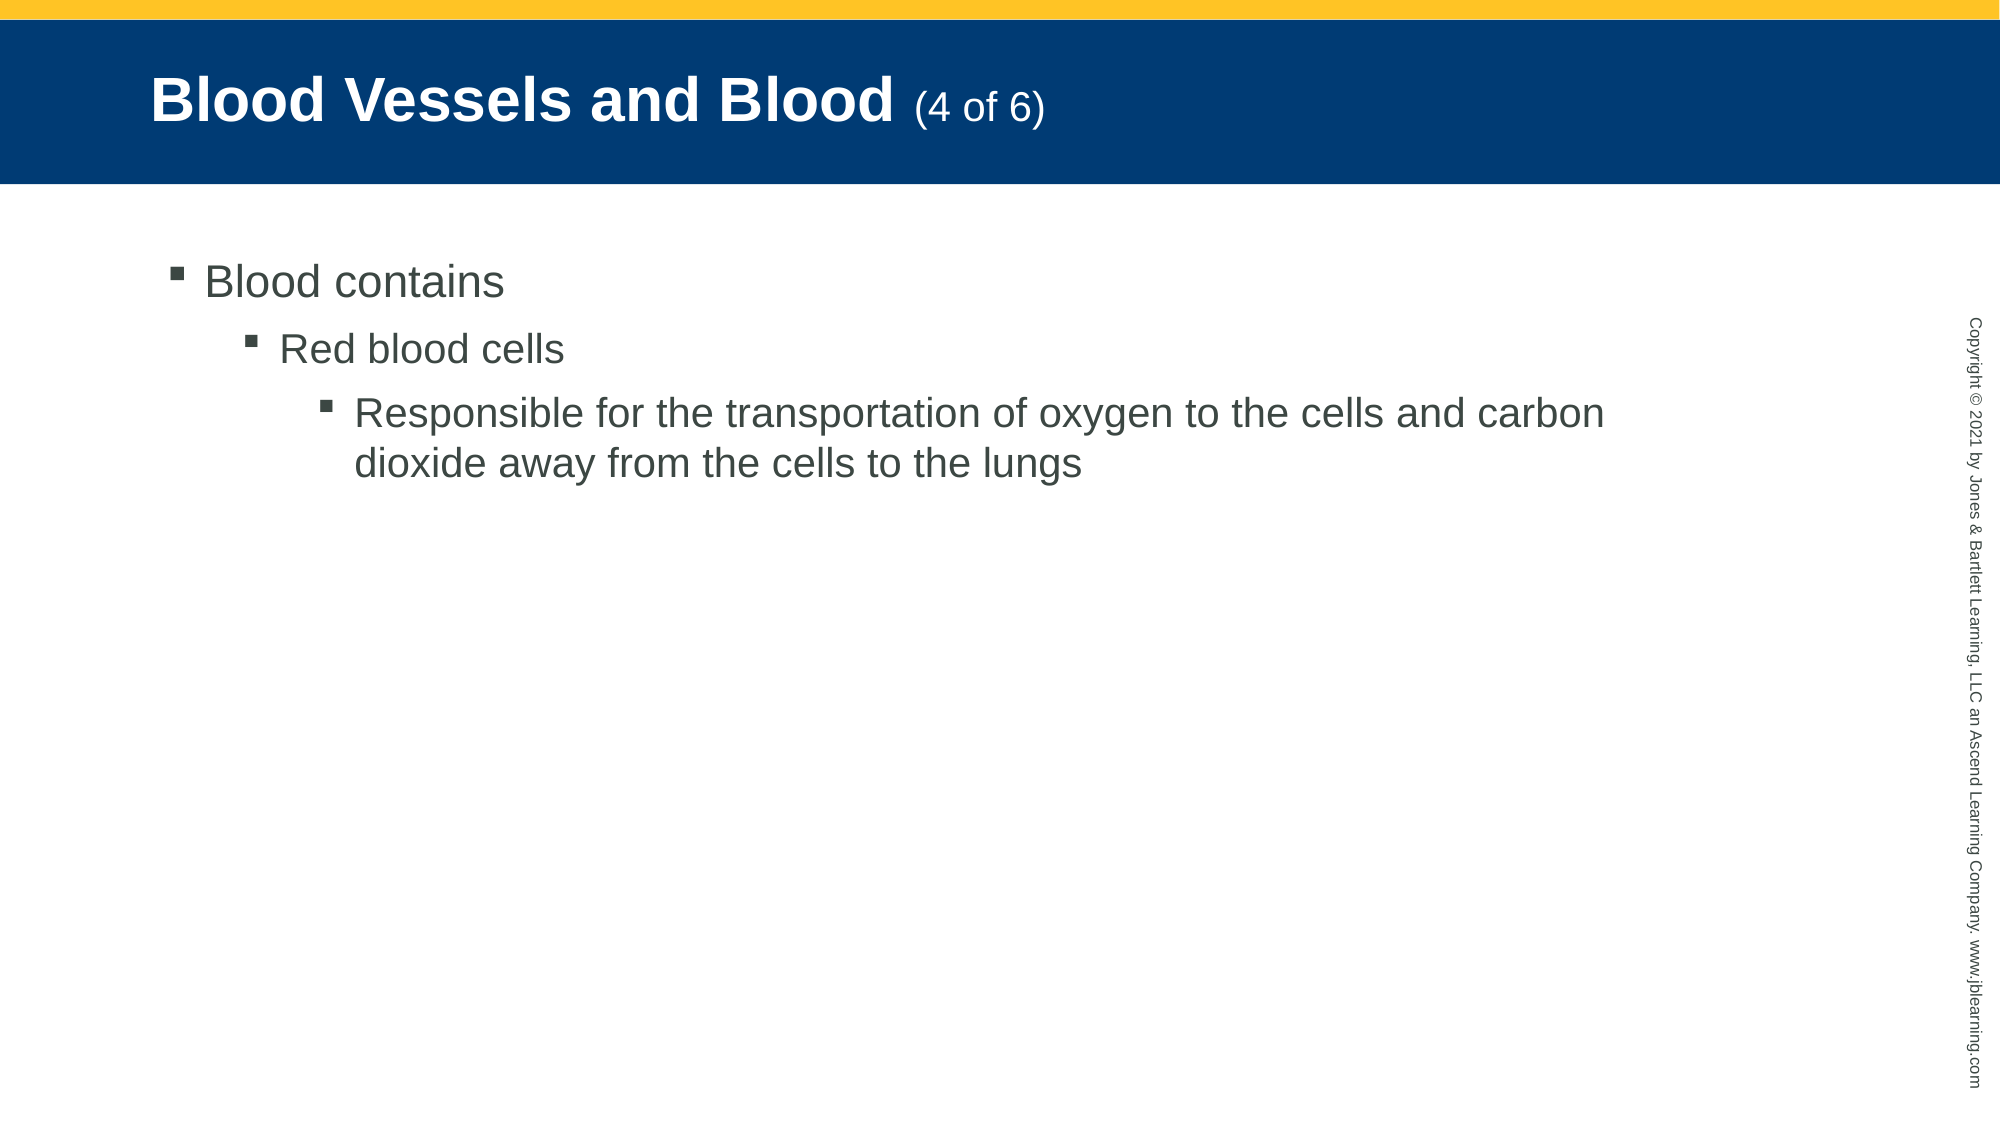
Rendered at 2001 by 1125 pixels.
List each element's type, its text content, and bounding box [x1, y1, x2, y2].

list Blood contains Red blood cells Responsible for the transportation of oxygen to the cells and carbon dioxide away from the cells to the lungs [151, 244, 1728, 1016]
title Blood Vessels and Blood (4 of 6) [0, 19, 2000, 185]
